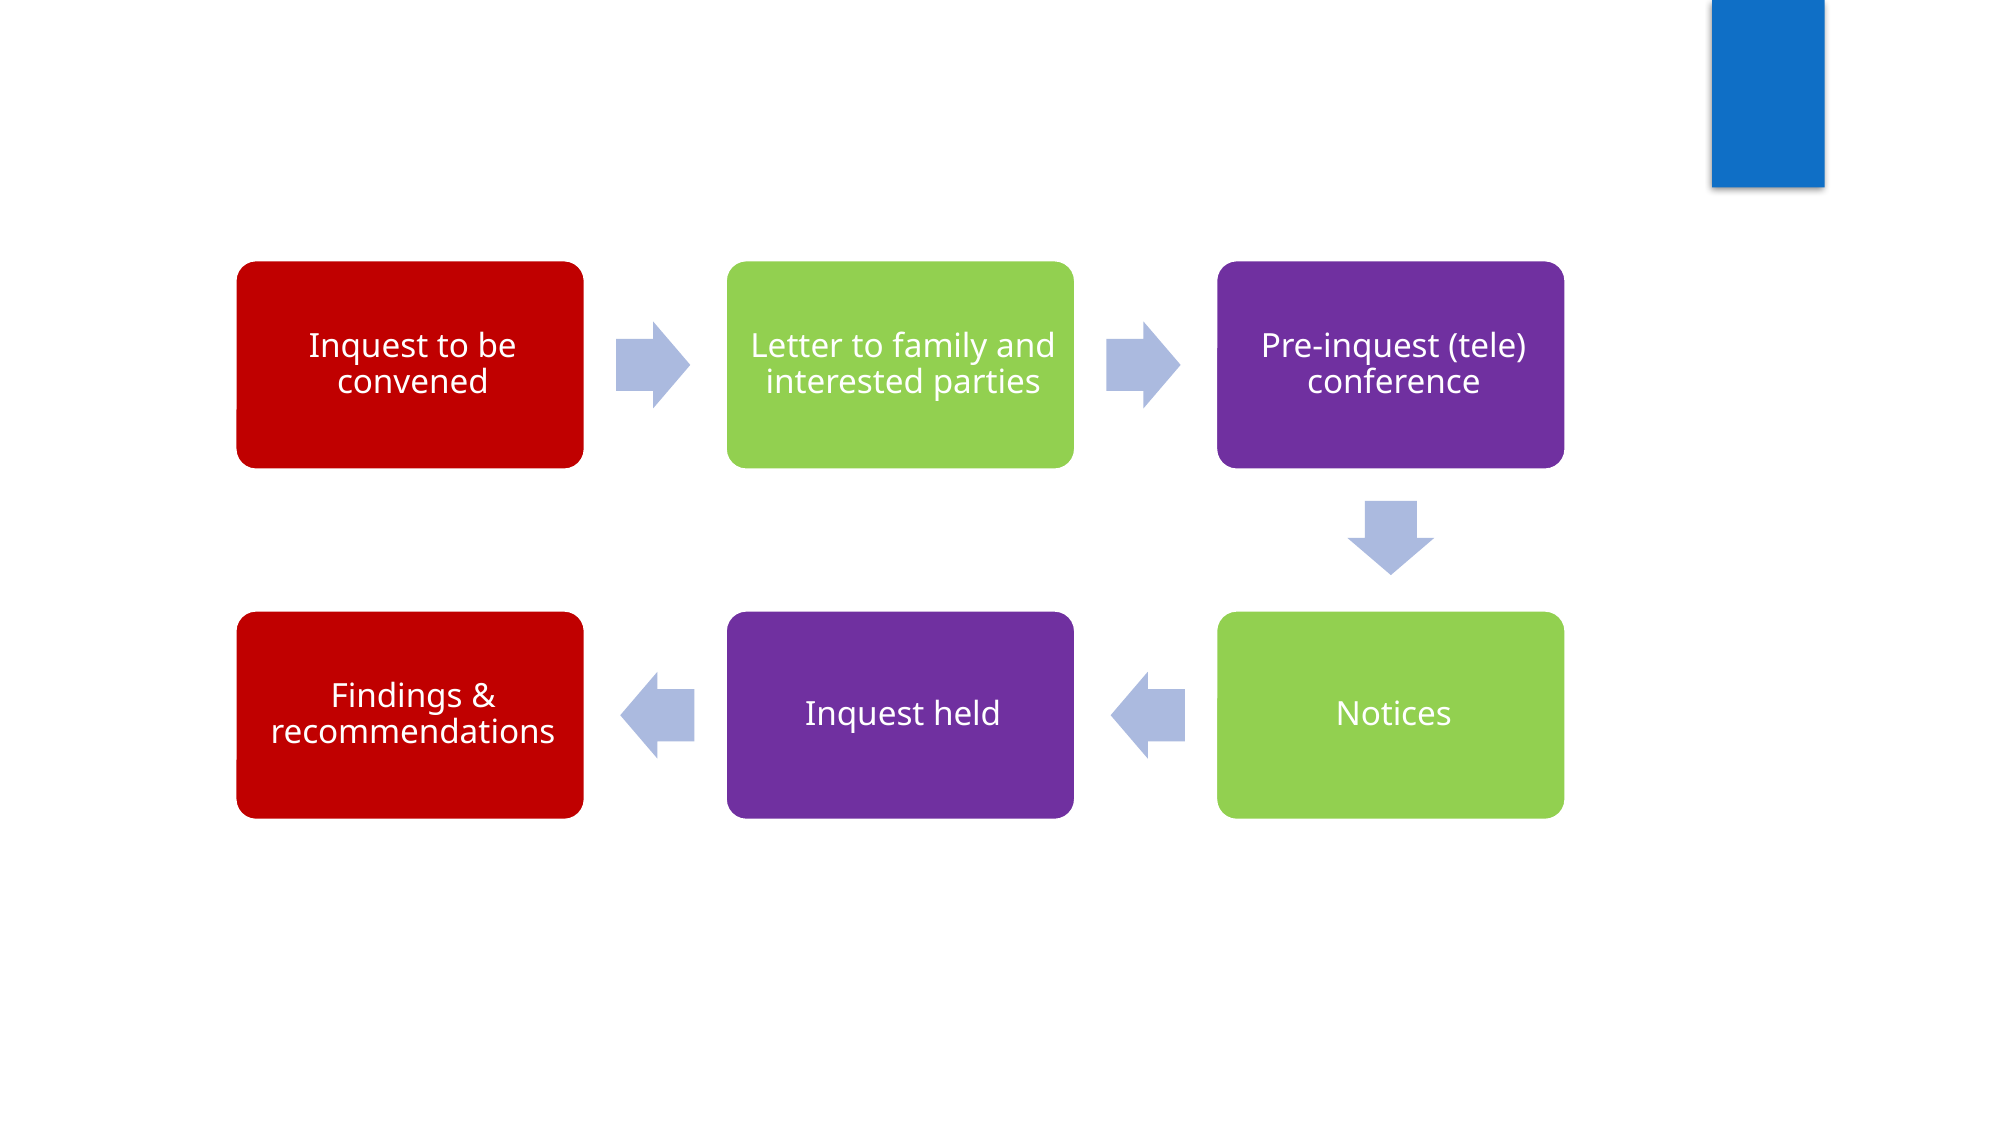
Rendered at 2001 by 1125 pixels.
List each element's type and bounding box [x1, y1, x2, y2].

text_box [233, 95, 1568, 985]
